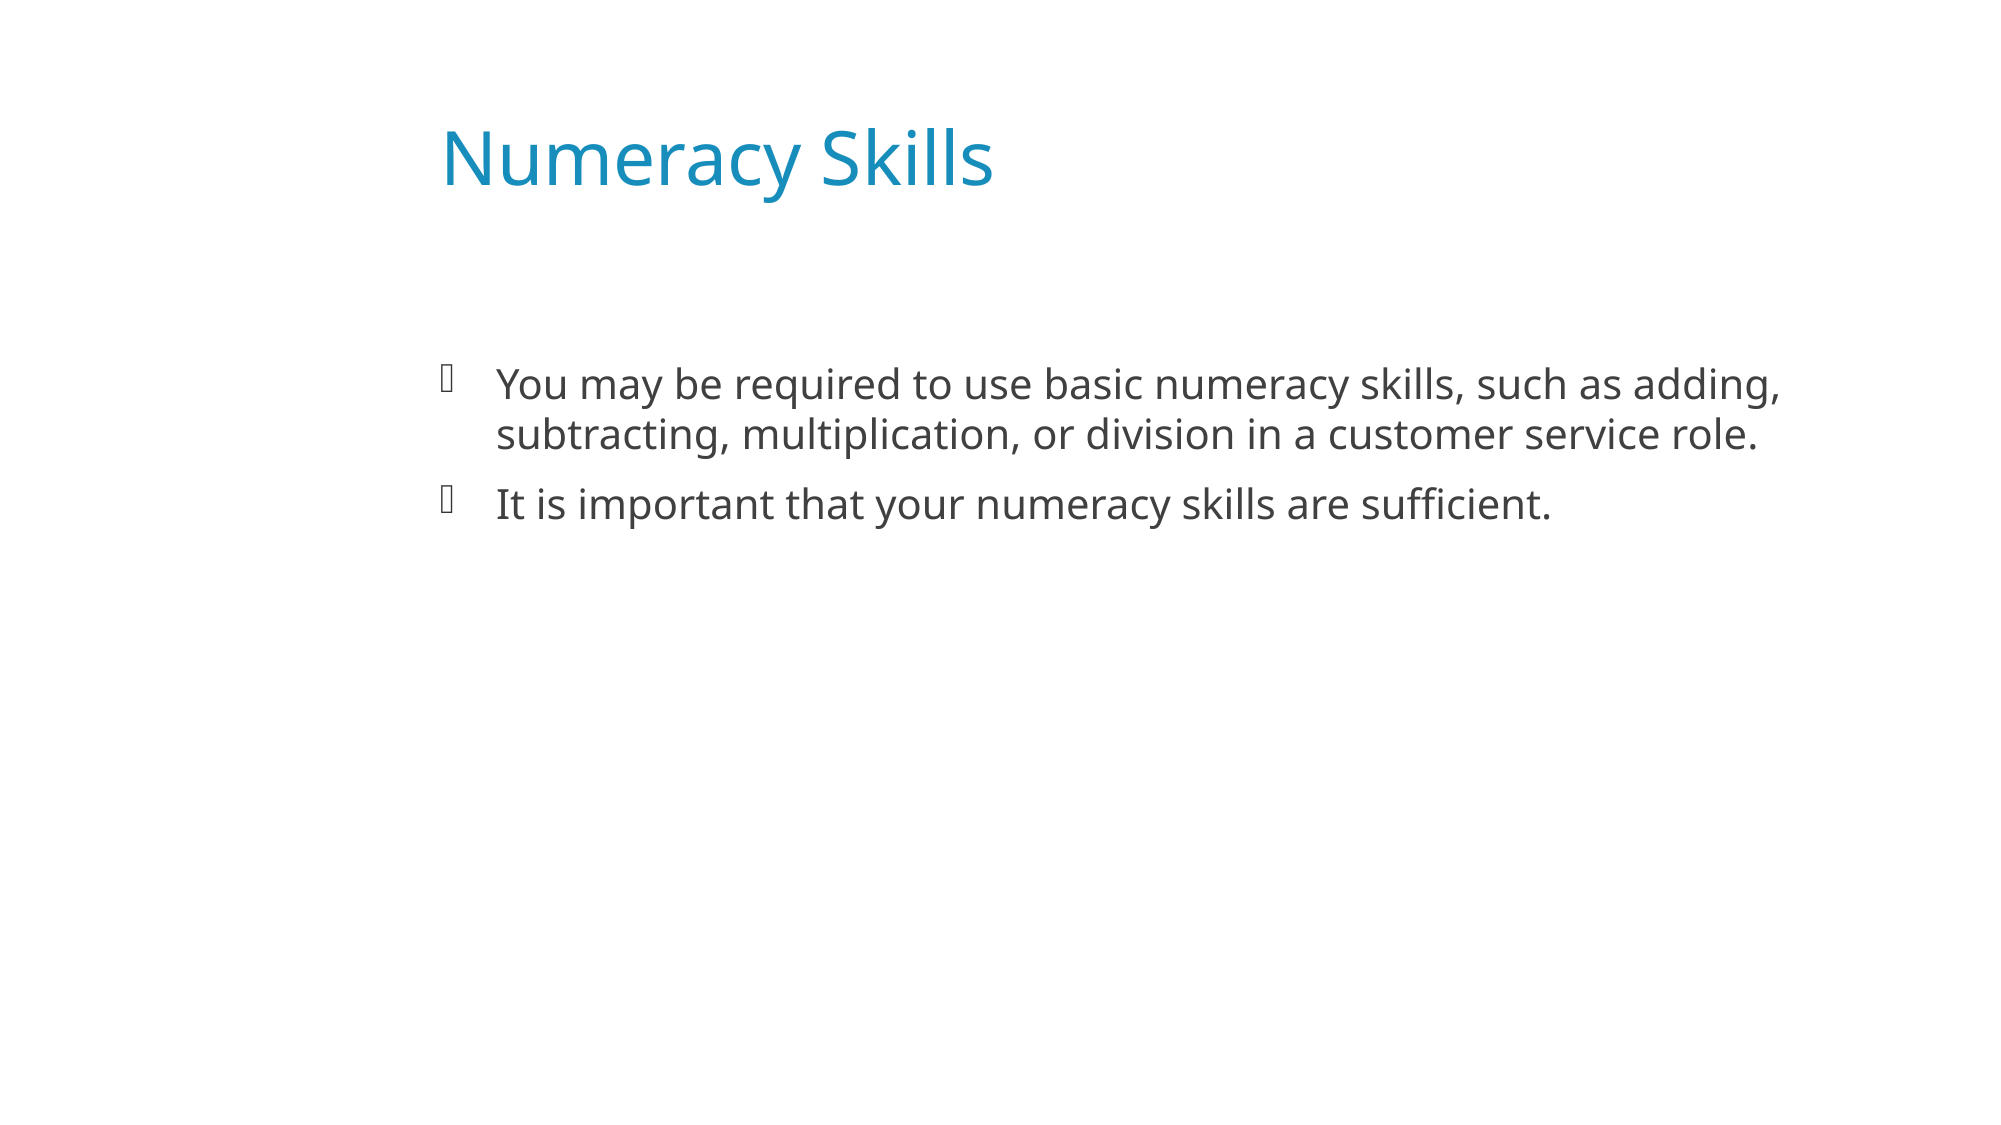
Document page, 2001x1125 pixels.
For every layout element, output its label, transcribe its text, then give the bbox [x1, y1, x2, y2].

list You may be required to use basic numeracy skills, such as adding, subtracting, multiplication, or division in a customer service role. It is important that your numeracy skills are sufficient. [424, 350, 1888, 1074]
title Numeracy Skills [425, 102, 1888, 313]
